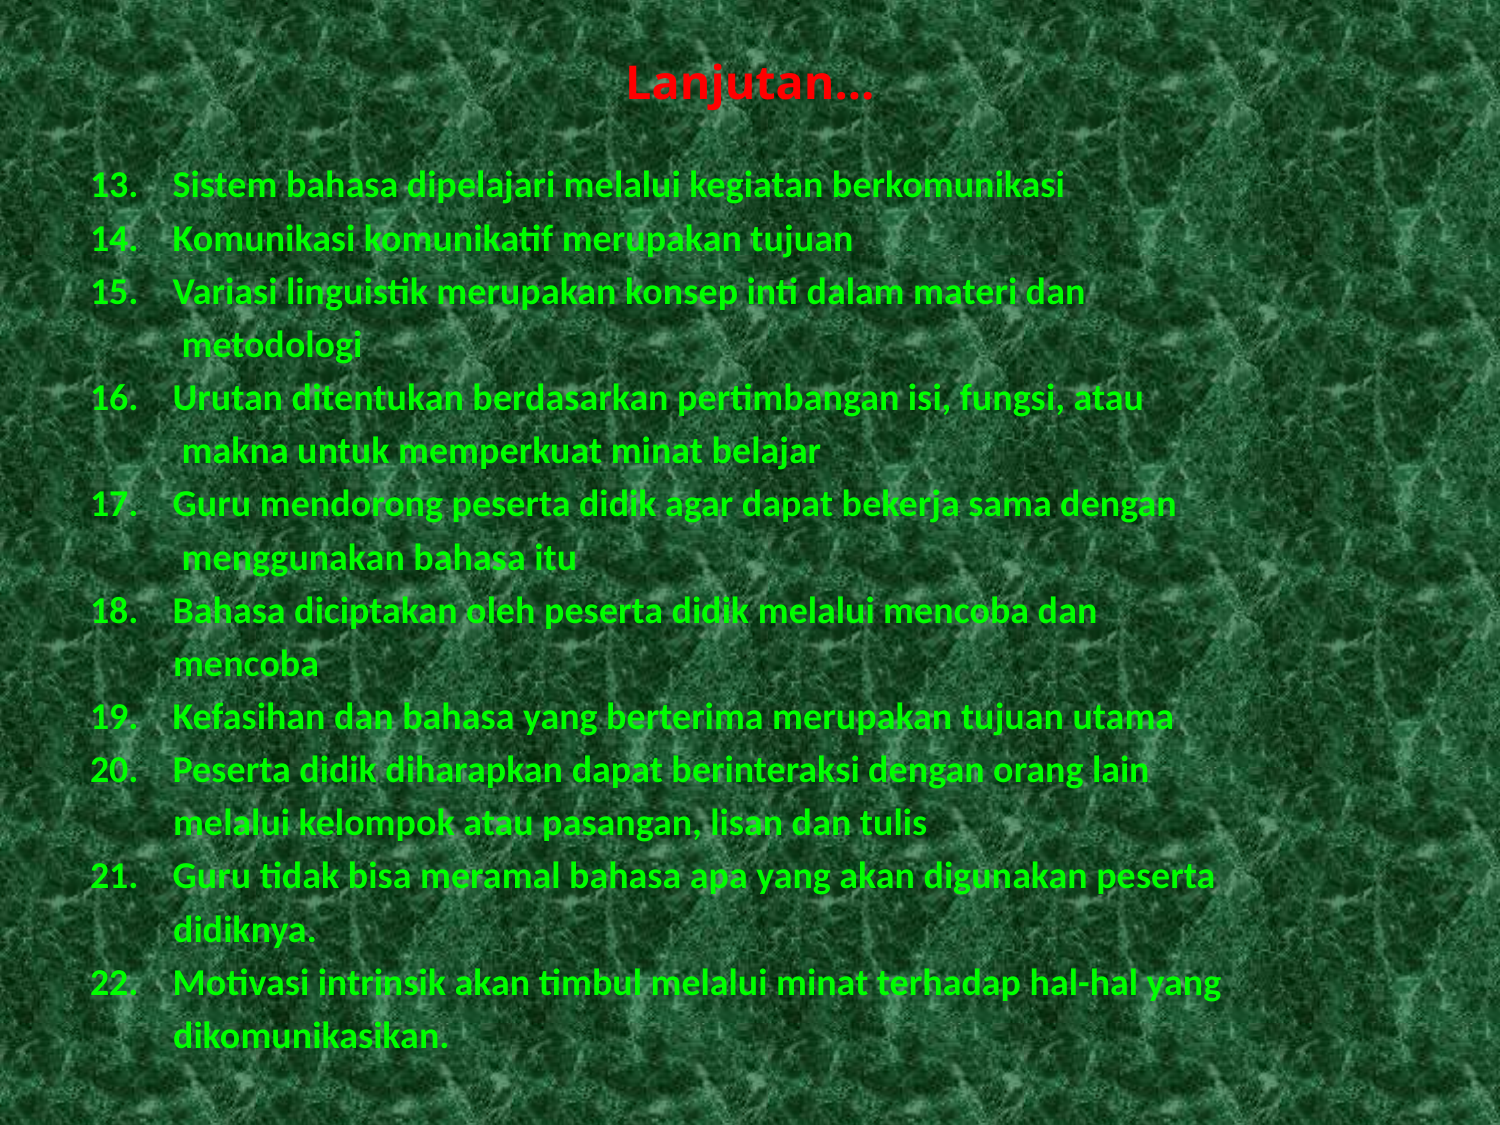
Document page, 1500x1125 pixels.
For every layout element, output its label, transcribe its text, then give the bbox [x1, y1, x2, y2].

list 13. Sistem bahasa dipelajari melalui kegiatan berkomunikasi 14. Komunikasi komunikatif merupakan tujuan 15. Variasi linguistik merupakan konsep inti dalam materi dan metodologi 16. Urutan ditentukan berdasarkan pertimbangan isi, fungsi, atau makna untuk memperkuat minat belajar 17. Guru mendorong peserta didik agar dapat bekerja sama dengan menggunakan bahasa itu 18. Bahasa diciptakan oleh peserta didik melalui mencoba dan mencoba 19. Kefasihan dan bahasa yang berterima merupakan tujuan utama 20. Peserta didik diharapkan dapat berinteraksi dengan orang lain melalui kelompok atau pasangan, lisan dan tulis 21. Guru tidak bisa meramal bahasa apa yang akan digunakan peserta didiknya. 22. Motivasi intrinsik akan timbul melalui minat terhadap hal-hal yang dikomunikasikan. [75, 152, 1425, 1067]
picture [0, 0, 1500, 1125]
title Lanjutan... [75, 45, 1425, 118]
